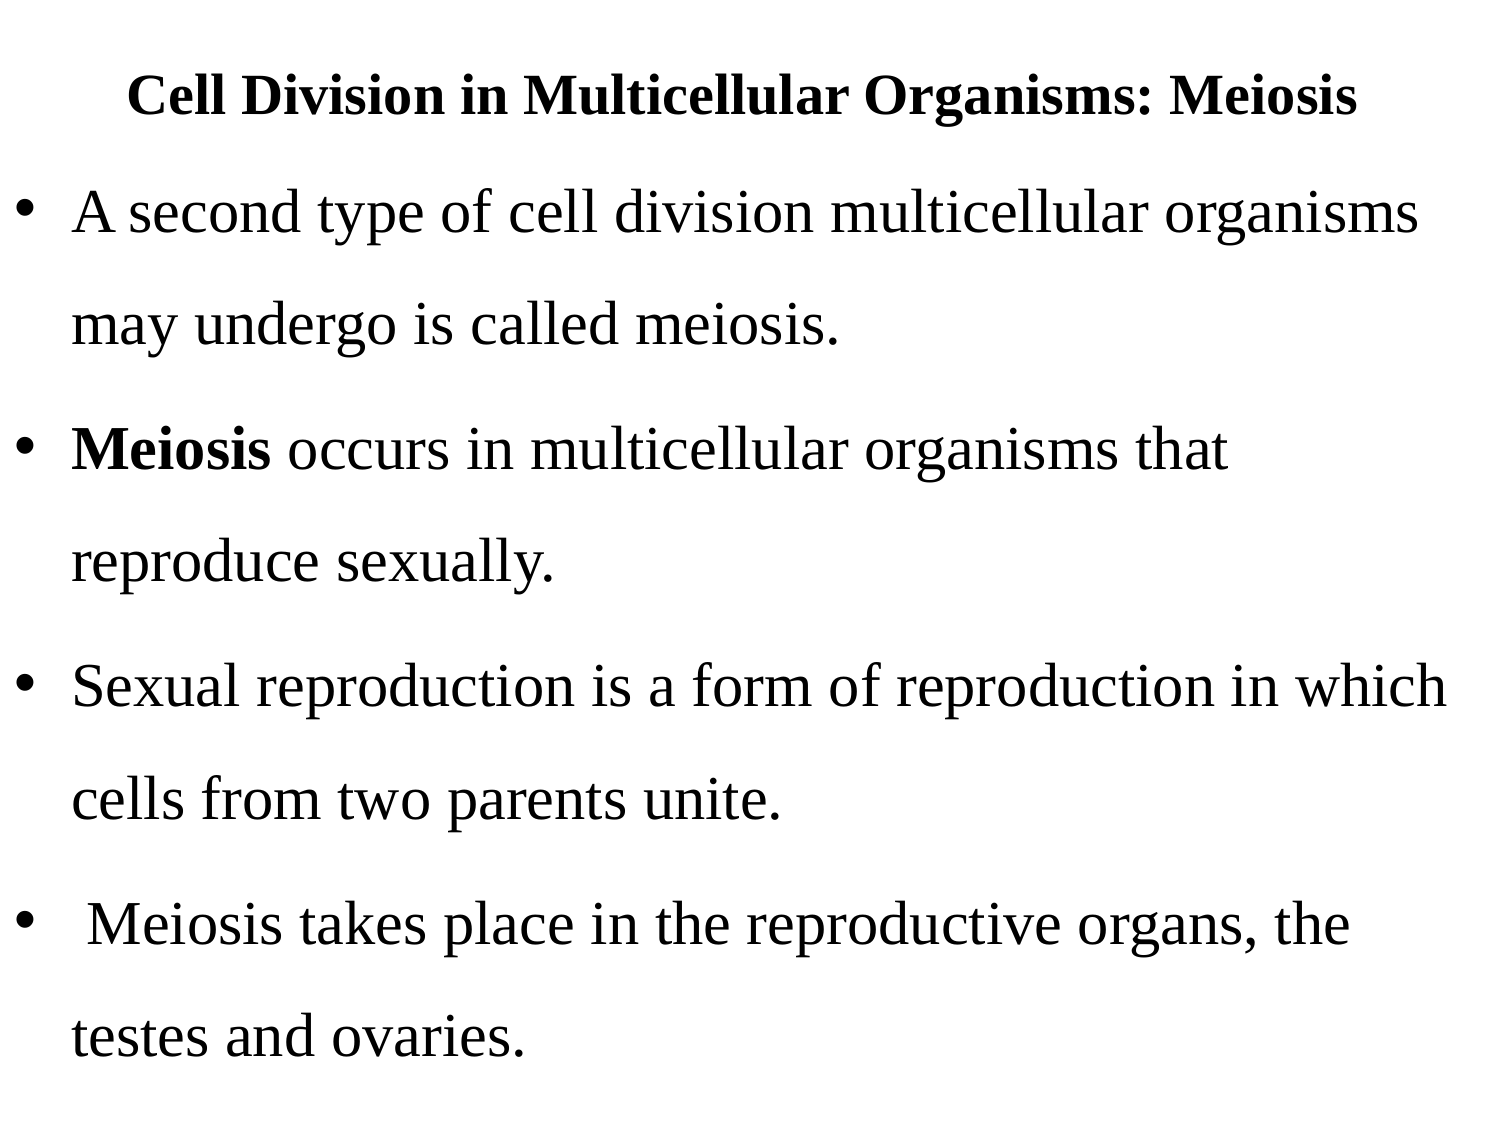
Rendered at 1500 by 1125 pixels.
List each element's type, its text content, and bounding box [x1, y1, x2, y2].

text_box Cell Division in Multicellular Organisms: Meiosis [74, 0, 1425, 124]
text_box A second type of cell division multicellular organisms may undergo is called meiosis. Meiosis occurs in multicellular organisms that reproduce sexually. Sexual reproduction is a form of reproduction in which cells from two parents unite. Meiosis takes place in the reproductive organs, the testes and ovaries. [0, 124, 1500, 963]
